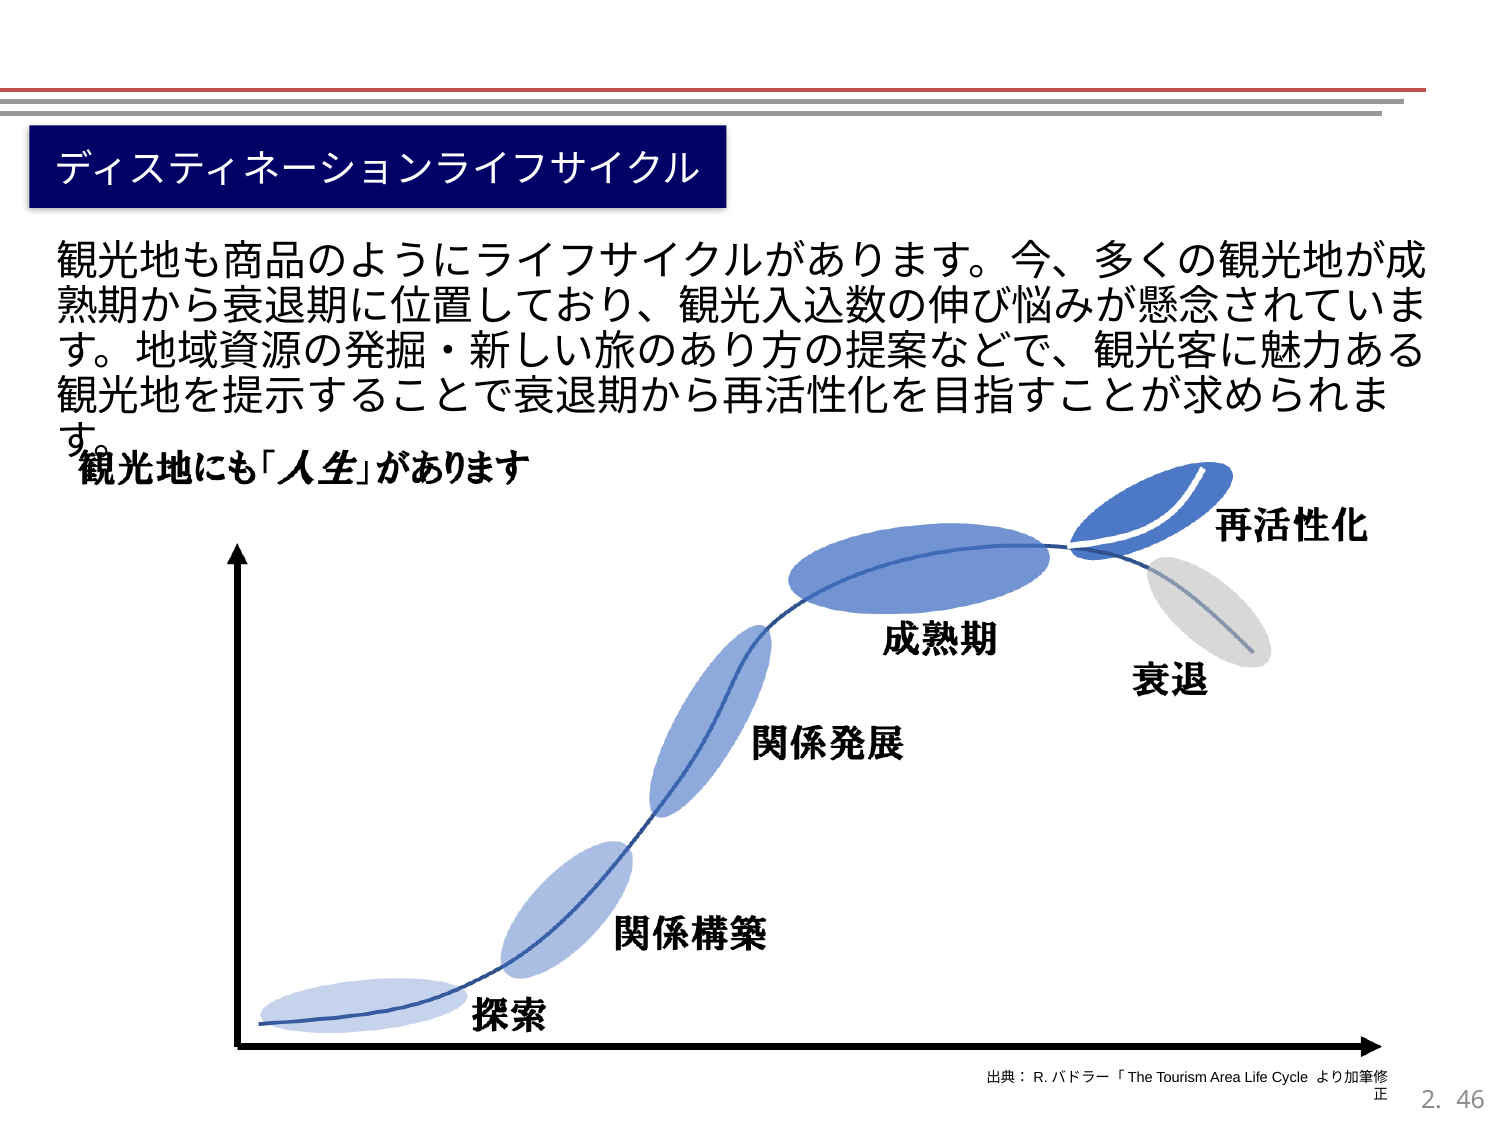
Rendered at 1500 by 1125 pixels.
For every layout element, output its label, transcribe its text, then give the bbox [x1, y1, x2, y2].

text_box ディスティネーションライフサイクル [29, 125, 727, 208]
text_box 観光地も商品のようにライフサイクルがあります。今、多くの観光地が成熟期から衰退期に位置しており、観光入込数の伸び悩みが懸念されています。地域資源の発掘・新しい旅のあり方の提案などで、観光客に魅力ある観光地を提示することで衰退期から再活性化を目指すことが求められます。 [39, 230, 1461, 482]
slide_number 45 [1381, 1065, 1500, 1125]
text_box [53, 428, 1448, 1095]
